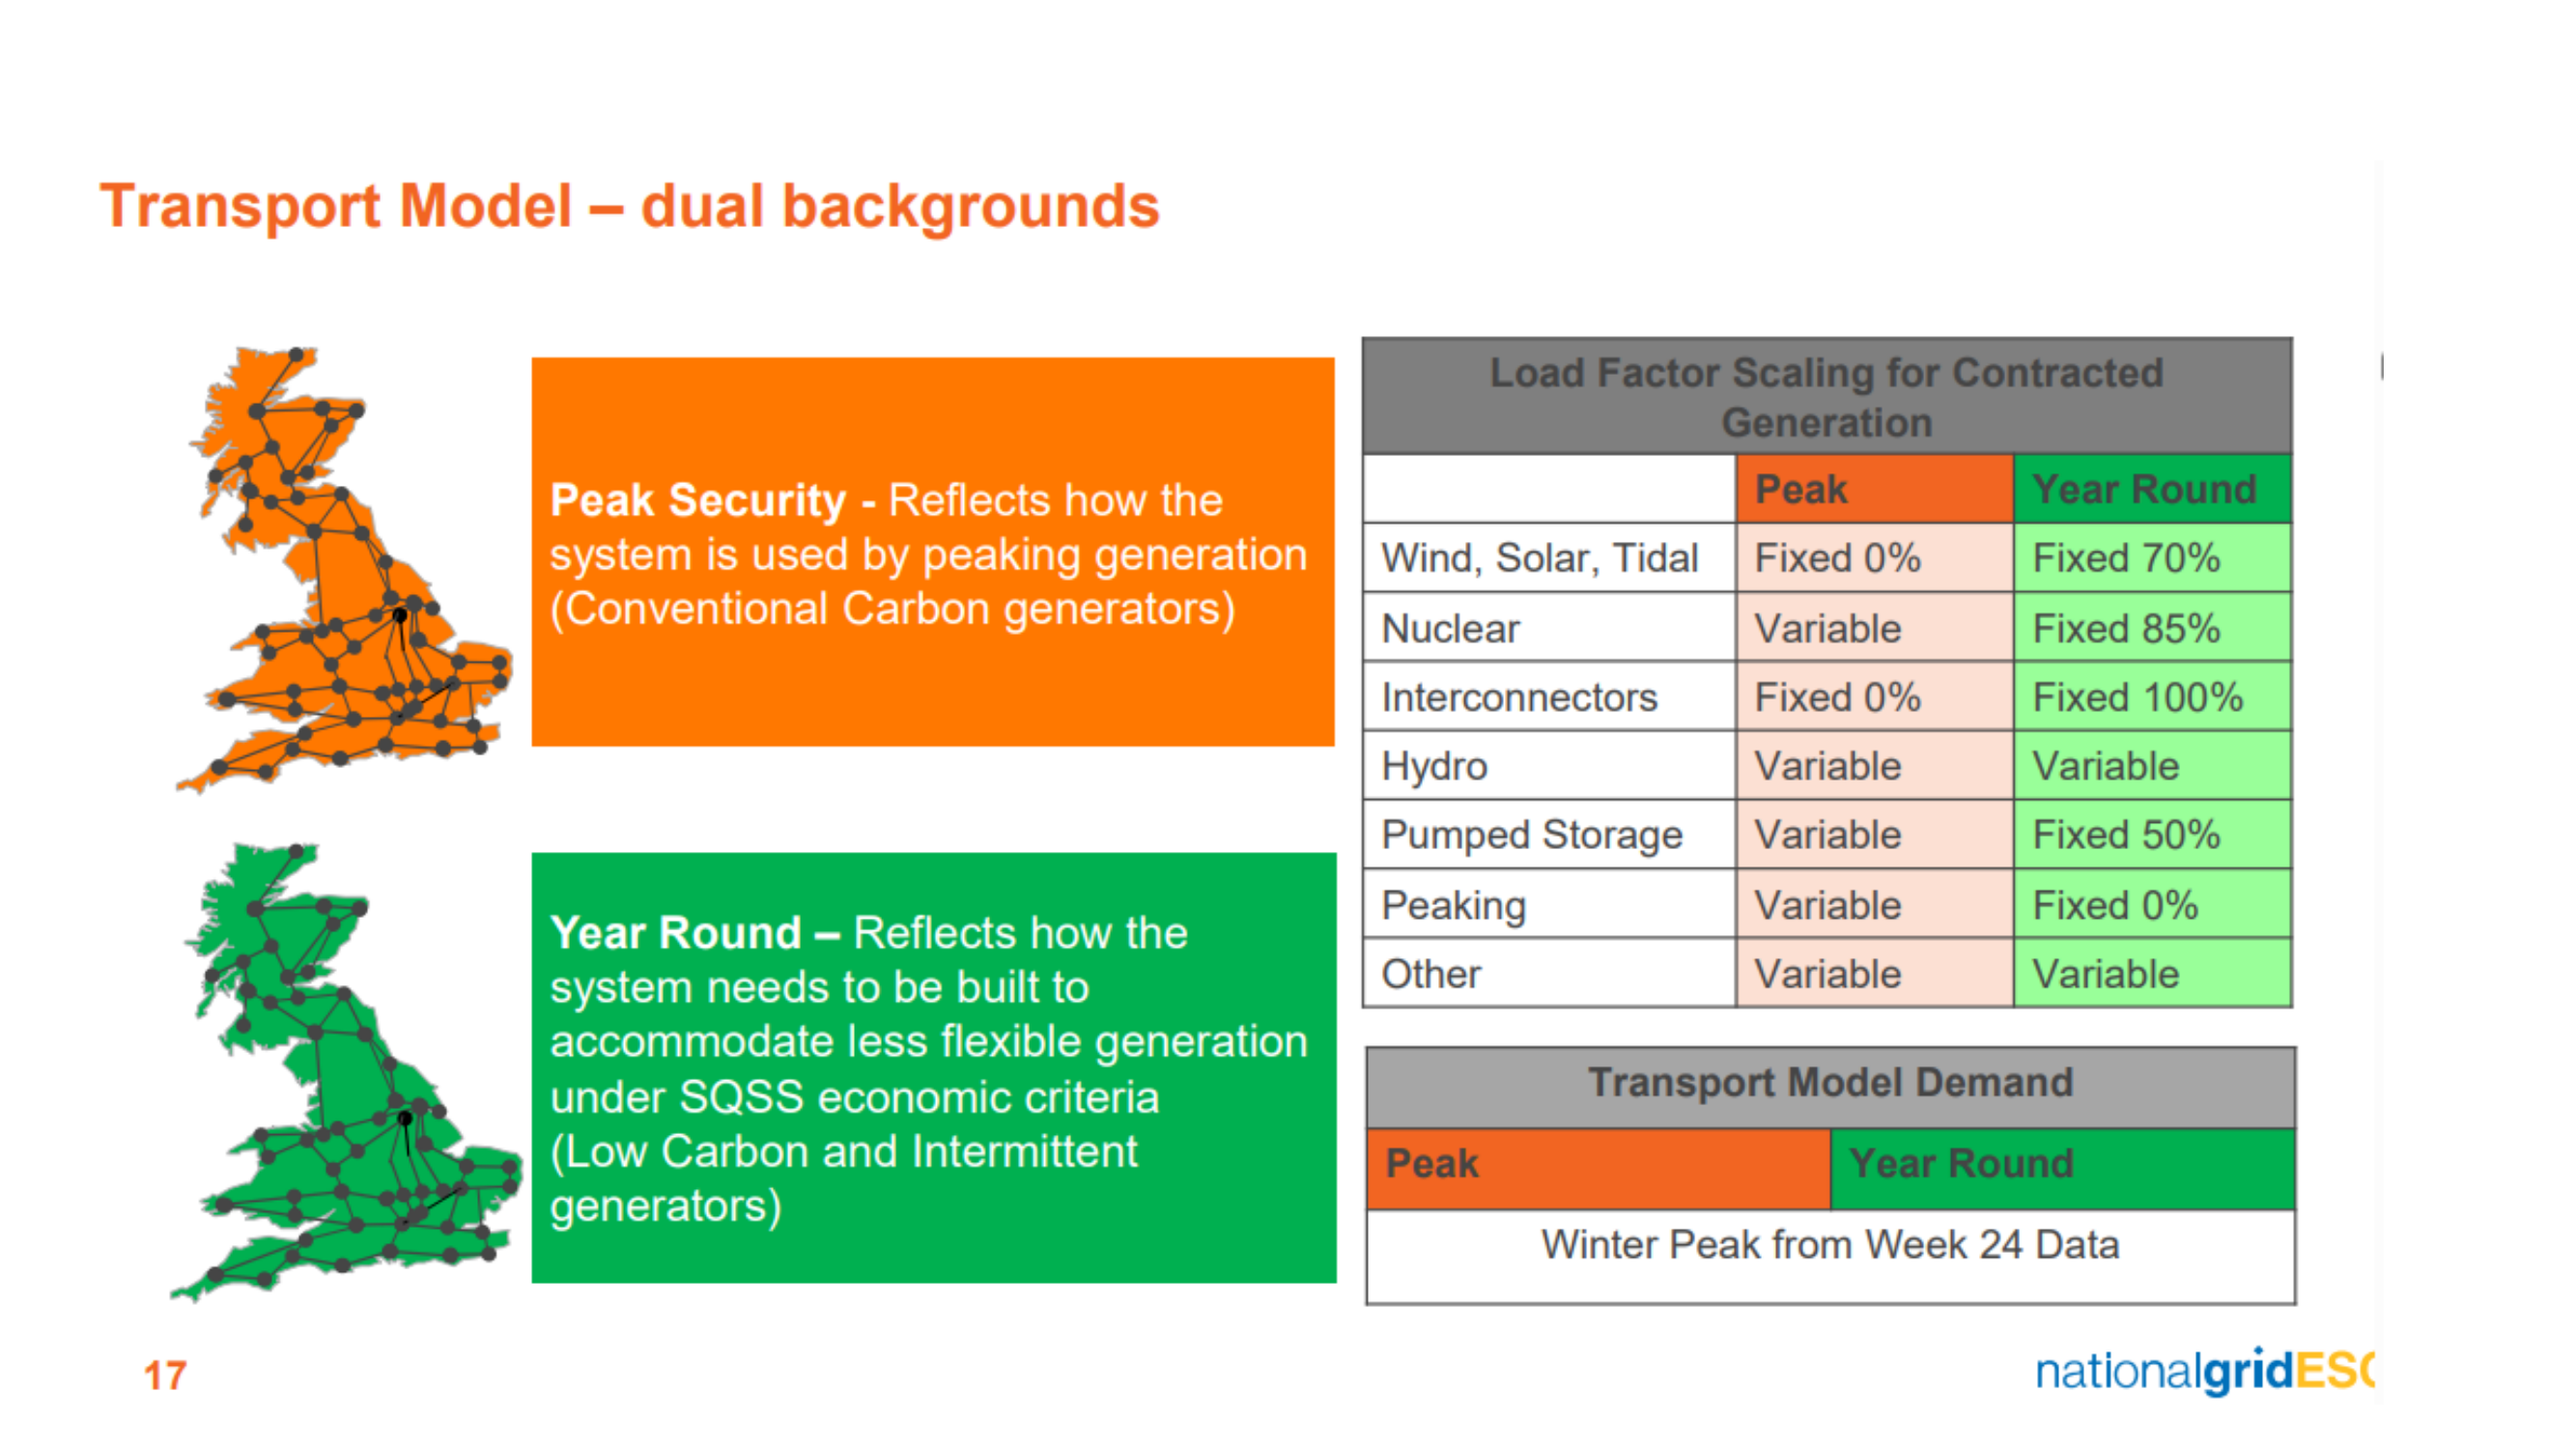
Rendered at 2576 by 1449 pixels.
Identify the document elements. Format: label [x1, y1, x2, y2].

picture [83, 160, 2384, 1405]
